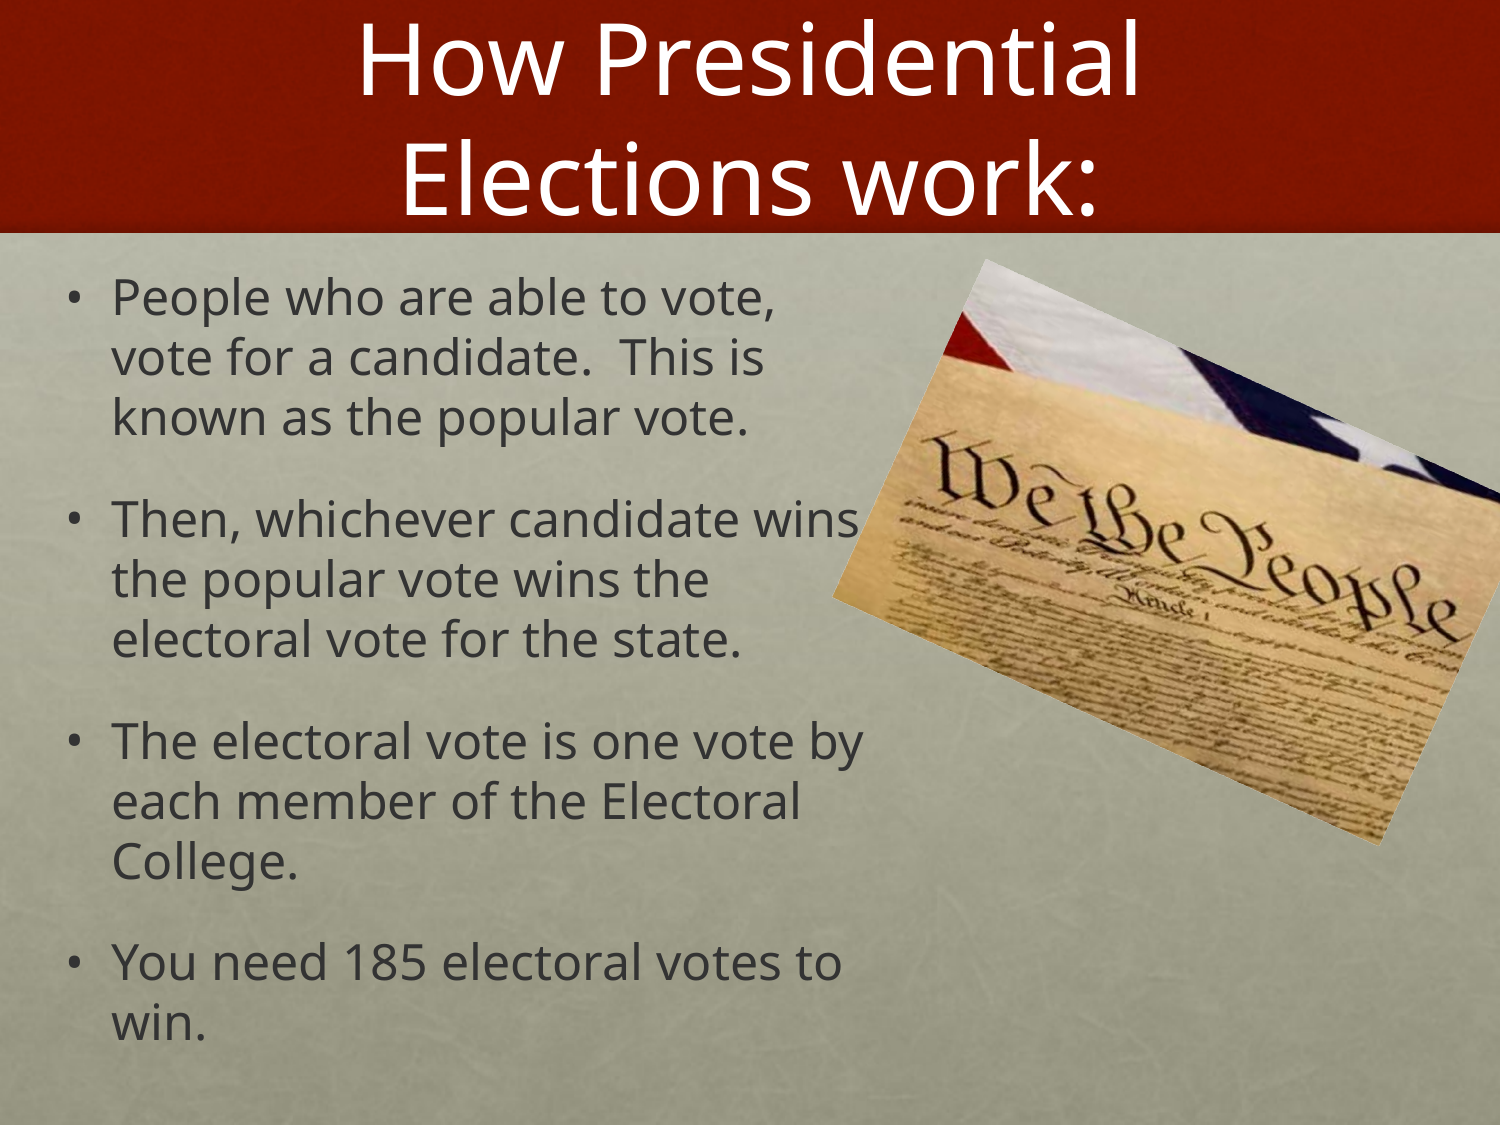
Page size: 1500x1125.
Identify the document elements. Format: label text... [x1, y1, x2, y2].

list People who are able to vote, vote for a candidate. This is known as the popular vote. Then, whichever candidate wins the popular vote wins the electoral vote for the state. The electoral vote is one vote by each member of the Electoral College. You need 185 electoral votes to win. [50, 258, 884, 1081]
picture [0, 214, 1500, 1125]
title How Presidential Elections work: [127, 10, 1372, 221]
